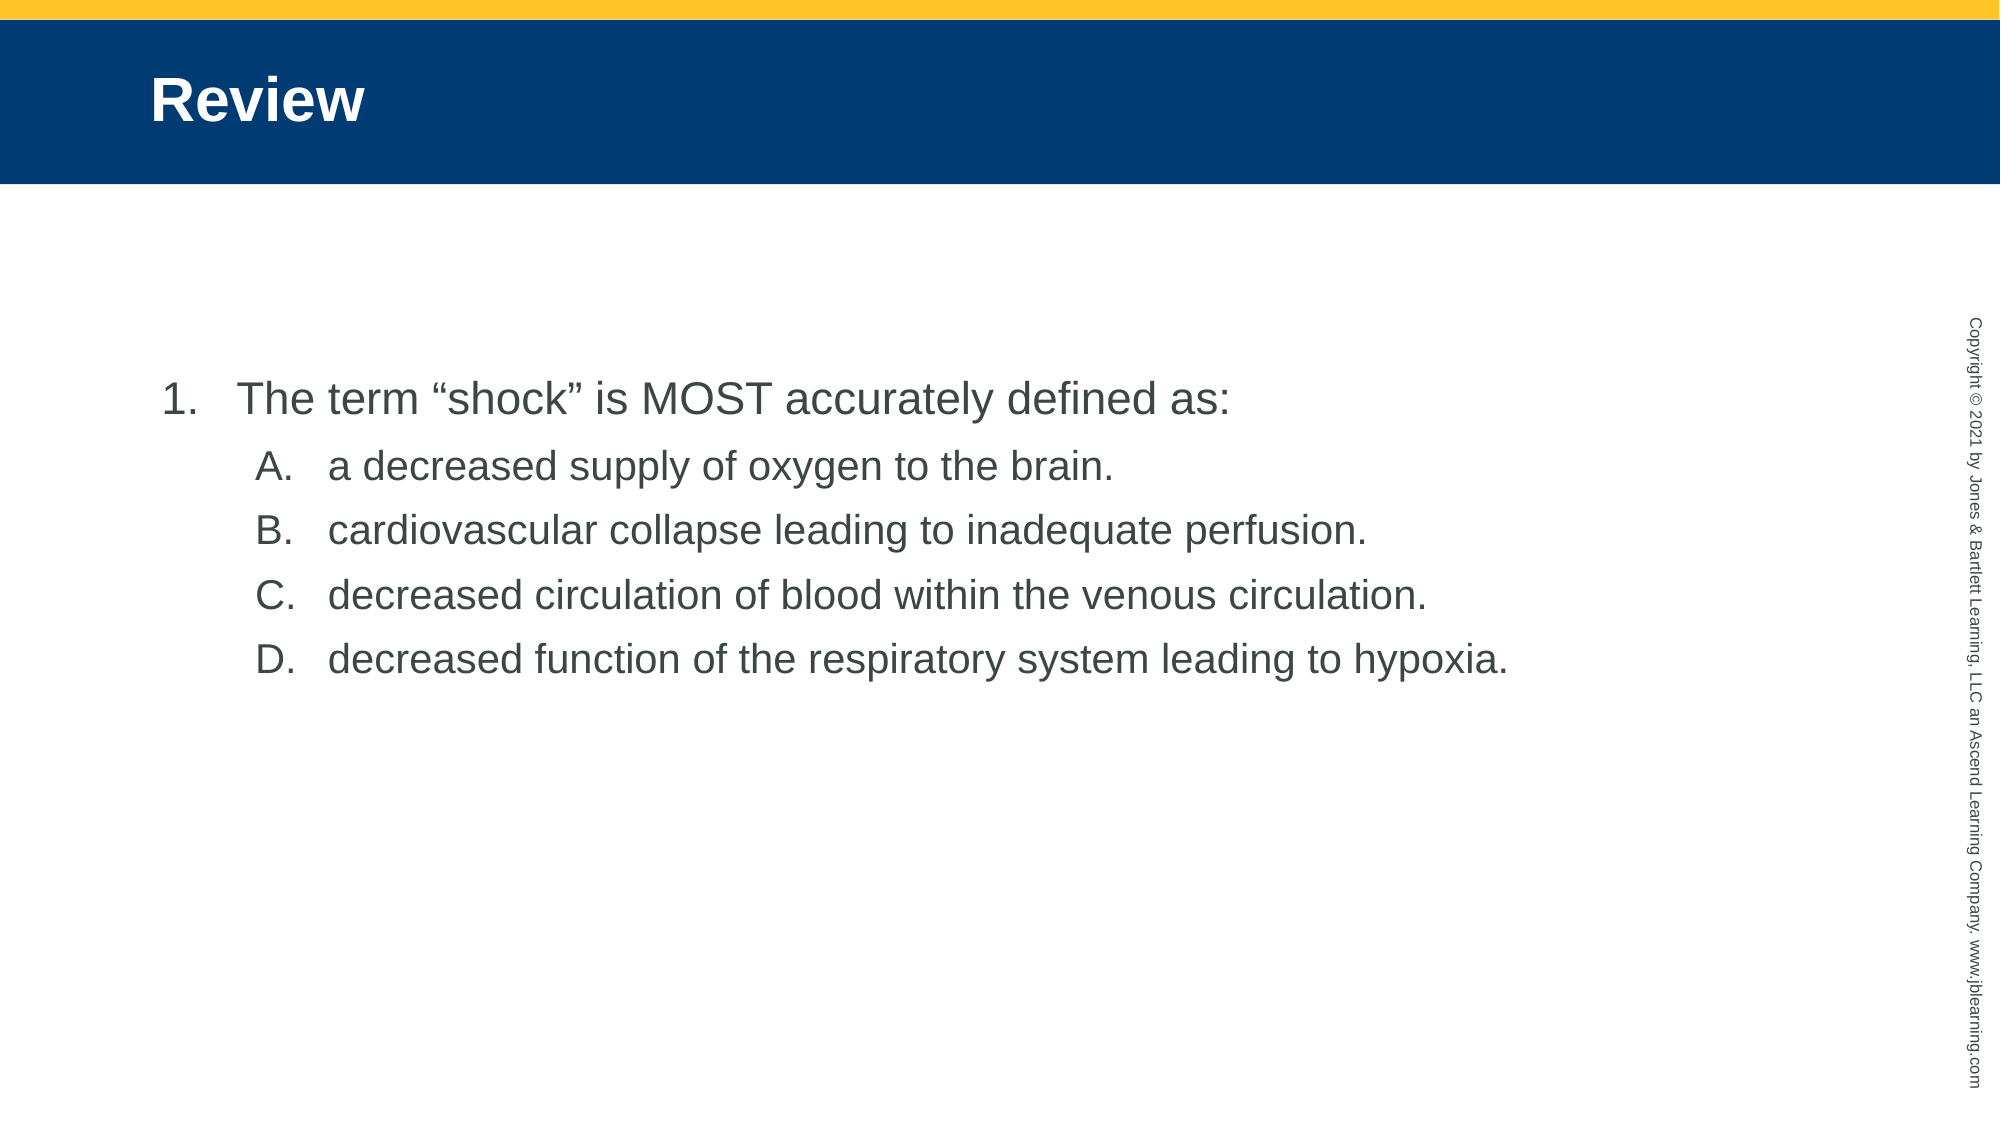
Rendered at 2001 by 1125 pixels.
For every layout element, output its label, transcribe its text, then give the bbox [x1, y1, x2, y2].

title Review [0, 19, 2000, 185]
list The term “shock” is MOST accurately defined as: a decreased supply of oxygen to the brain. cardiovascular collapse leading to inadequate perfusion. decreased circulation of blood within the venous circulation. decreased function of the respiratory system leading to hypoxia. [146, 361, 1859, 1016]
